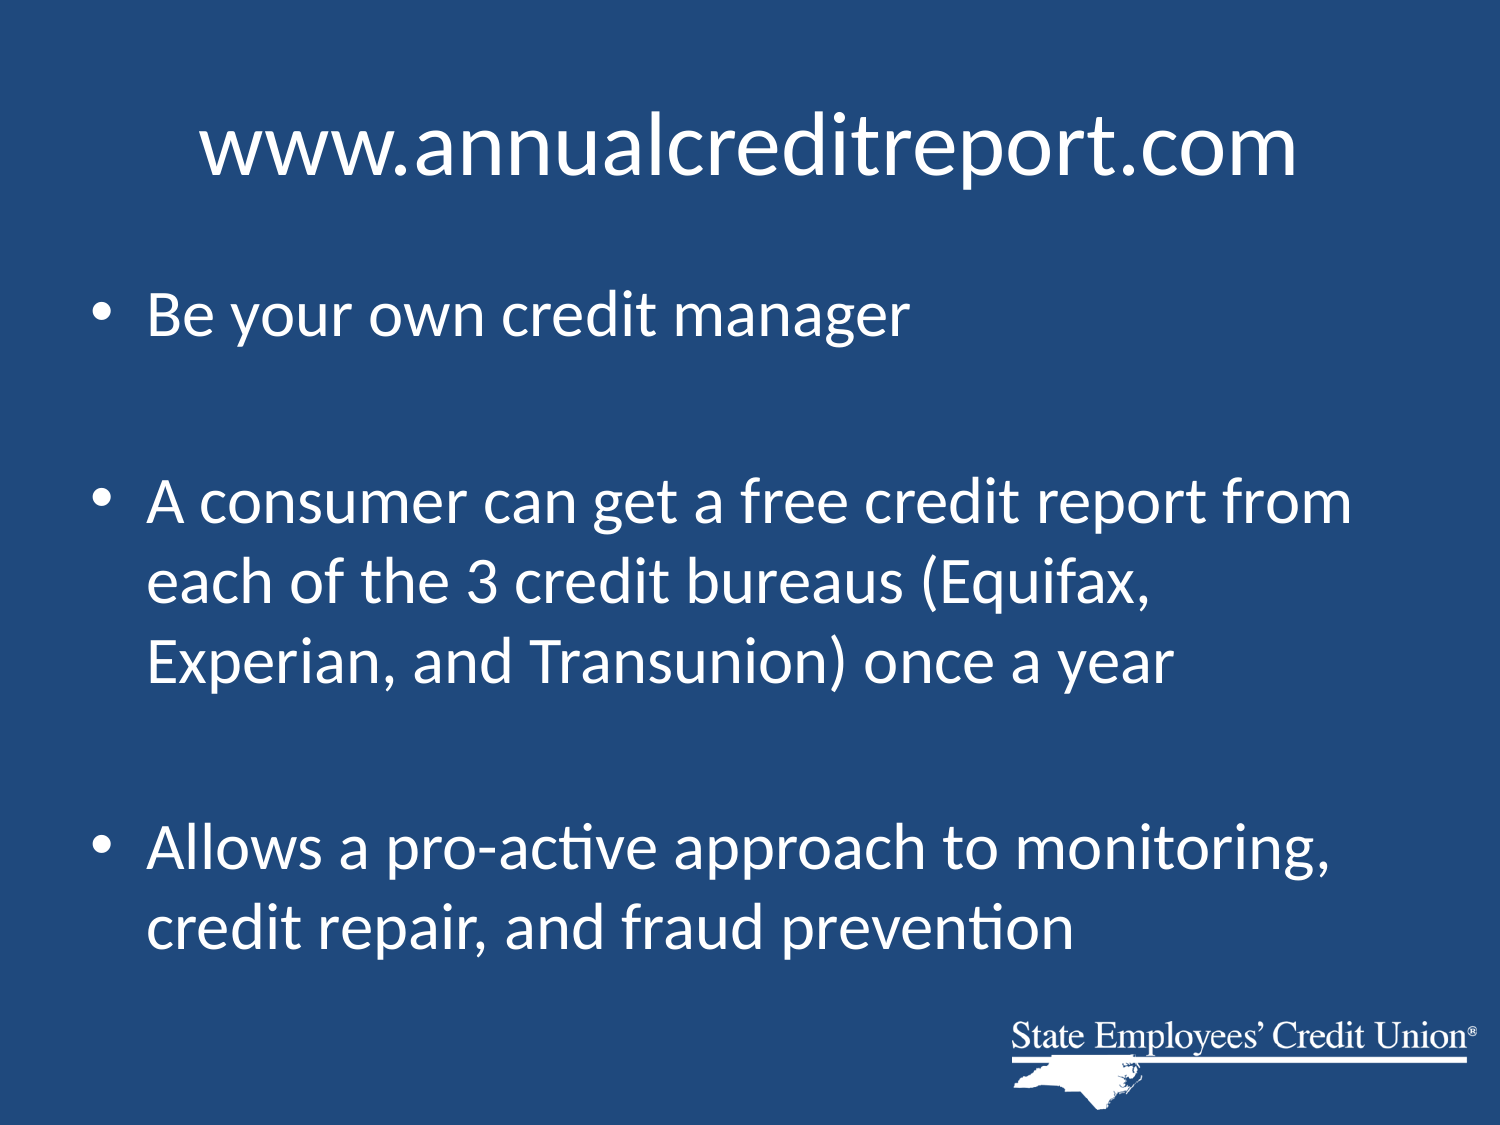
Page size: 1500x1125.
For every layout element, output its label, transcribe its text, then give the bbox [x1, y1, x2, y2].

list Be your own credit manager A consumer can get a free credit report from each of the 3 credit bureaus (Equifax, Experian, and Transunion) once a year Allows a pro-active approach to monitoring, credit repair, and fraud prevention [75, 262, 1425, 1005]
title www.annualcreditreport.com [75, 45, 1425, 233]
picture [1012, 1021, 1477, 1110]
